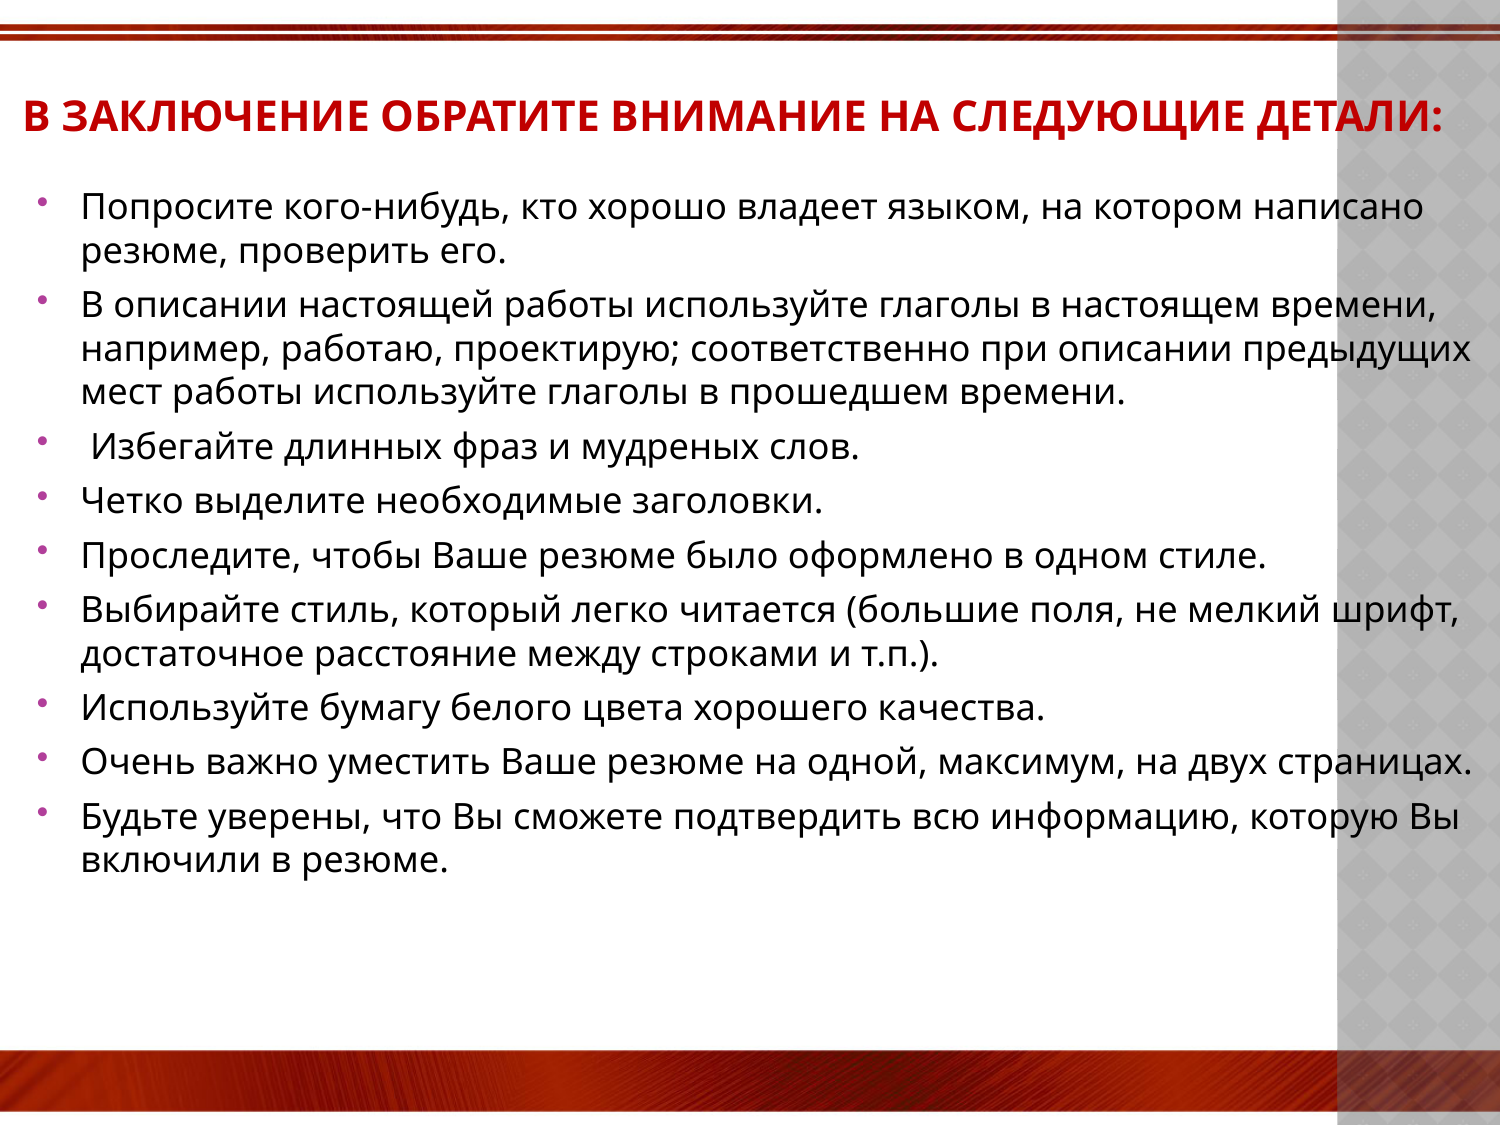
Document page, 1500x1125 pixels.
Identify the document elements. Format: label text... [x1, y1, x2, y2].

title В заключение обратите внимание на следующие детали: [0, 58, 1500, 201]
list Попросите кого-нибудь, кто хорошо владеет языком, на котором написано резюме, проверить его. В описании настоящей работы используйте глаголы в настоящем времени, например, работаю, проектирую; соответственно при описании предыдущих мест работы используйте глаголы в прошедшем времени. Избегайте длинных фраз и мудреных слов. Четко выделите необходимые заголовки. Проследите, чтобы Ваше резюме было оформлено в одном стиле. Выбирайте стиль, который легко читается (большие поля, не мелкий шрифт, достаточное расстояние между строками и т.п.). Используйте бумагу белого цвета хорошего качества. Очень важно уместить Ваше резюме на одной, максимум, на двух страницах. Будьте уверены, что Вы сможете подтвердить всю информацию, которую Вы включили в резюме. [23, 175, 1500, 919]
footer [218, 1046, 1188, 1125]
picture [0, 201, 1500, 1125]
picture [0, 0, 1500, 58]
